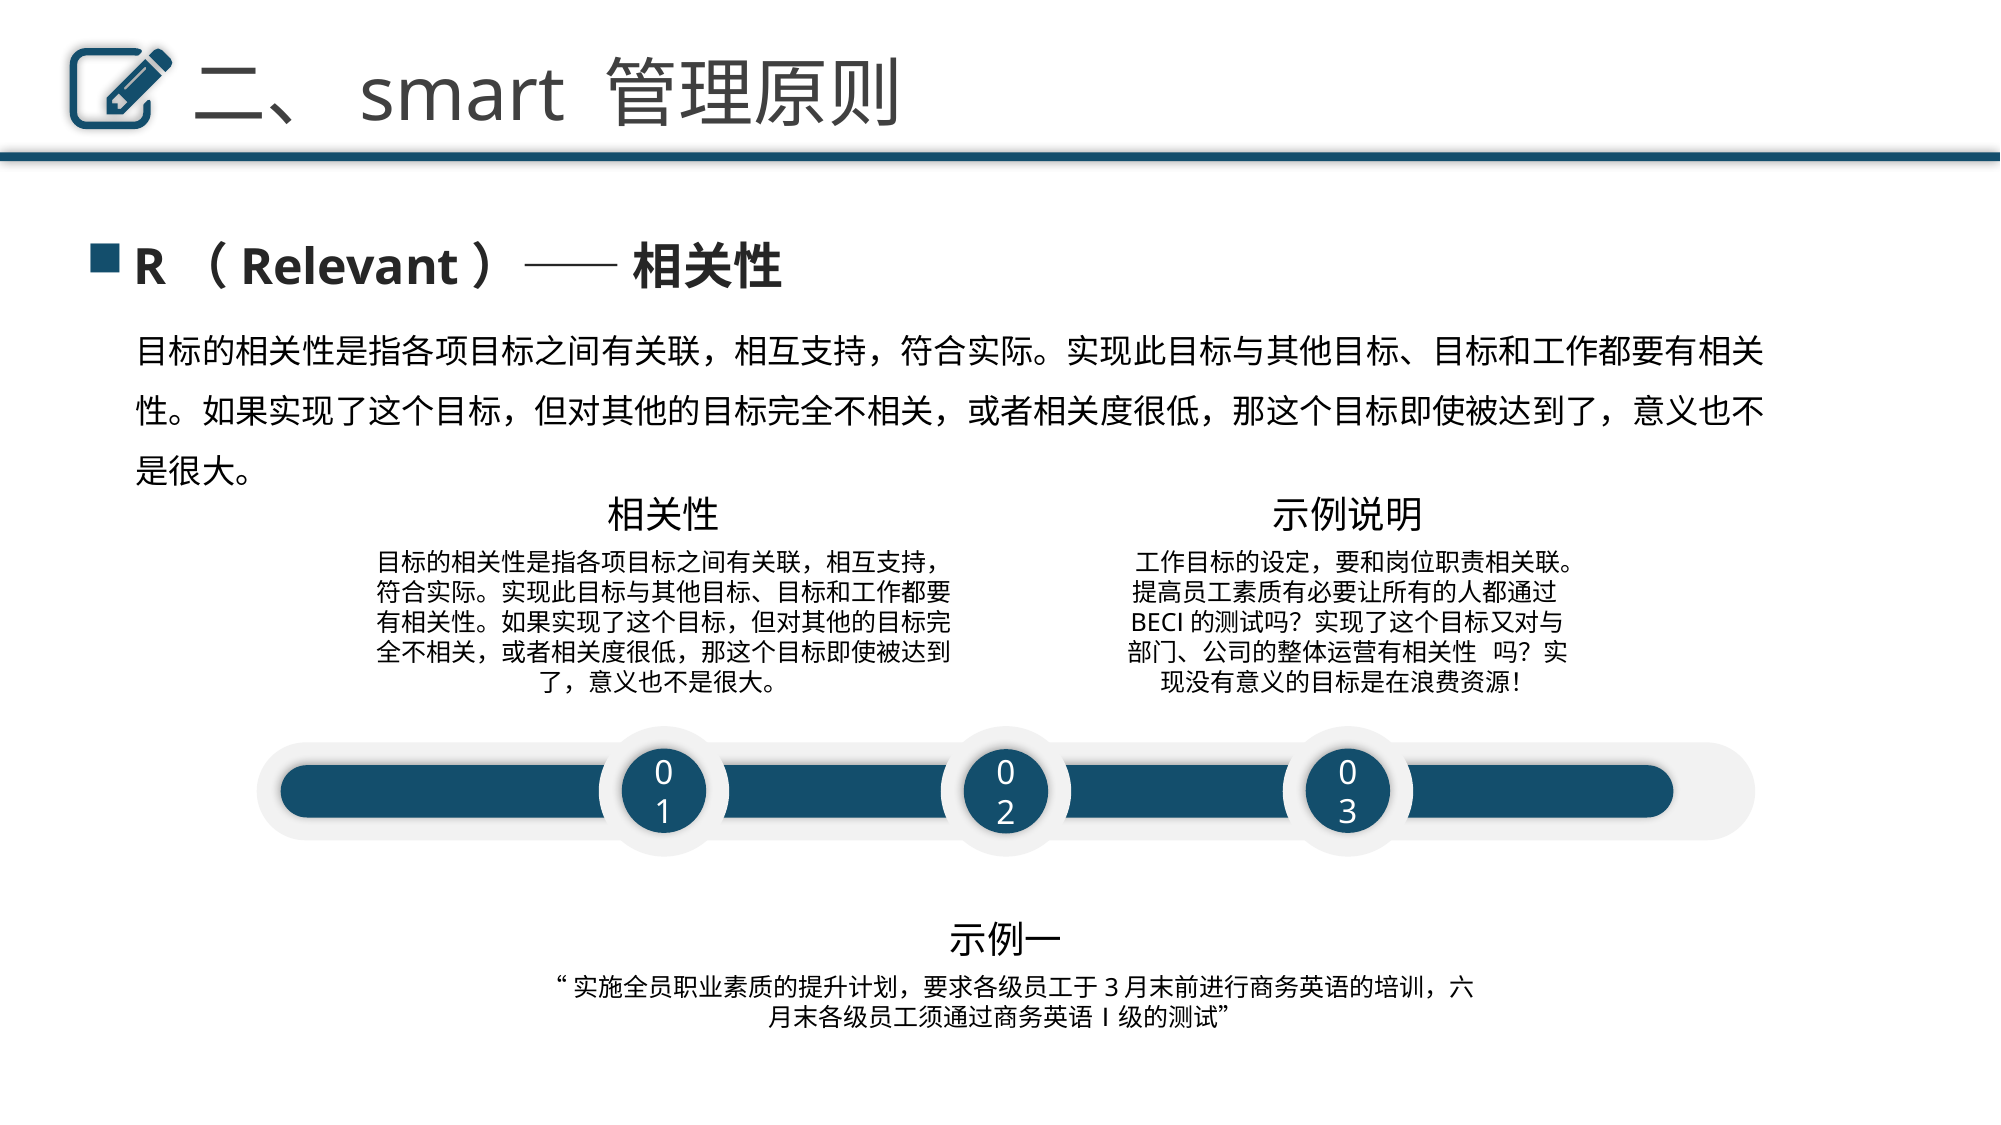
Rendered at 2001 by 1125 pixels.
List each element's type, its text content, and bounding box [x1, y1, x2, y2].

text_box [69, 48, 151, 130]
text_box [256, 726, 1756, 857]
text_box [106, 59, 162, 115]
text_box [533, 916, 1479, 1033]
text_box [1123, 490, 1573, 698]
text_box [148, 48, 173, 72]
text_box 二、smart 管理原则 [191, 45, 904, 136]
text_box R（Relevant）—— 相关性 [71, 227, 809, 302]
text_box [364, 490, 964, 698]
text_box [0, 151, 2000, 162]
text_box 目标的相关性是指各项目标之间有关联，相互支持，符合实际。实现此目标与其他目标、目标和工作都要有相关性。如果实现了这个目标，但对其他的目标完全不相关，或者相关度很低，那这个目标即使被达到了，意义也不是很大。 [121, 302, 1789, 498]
